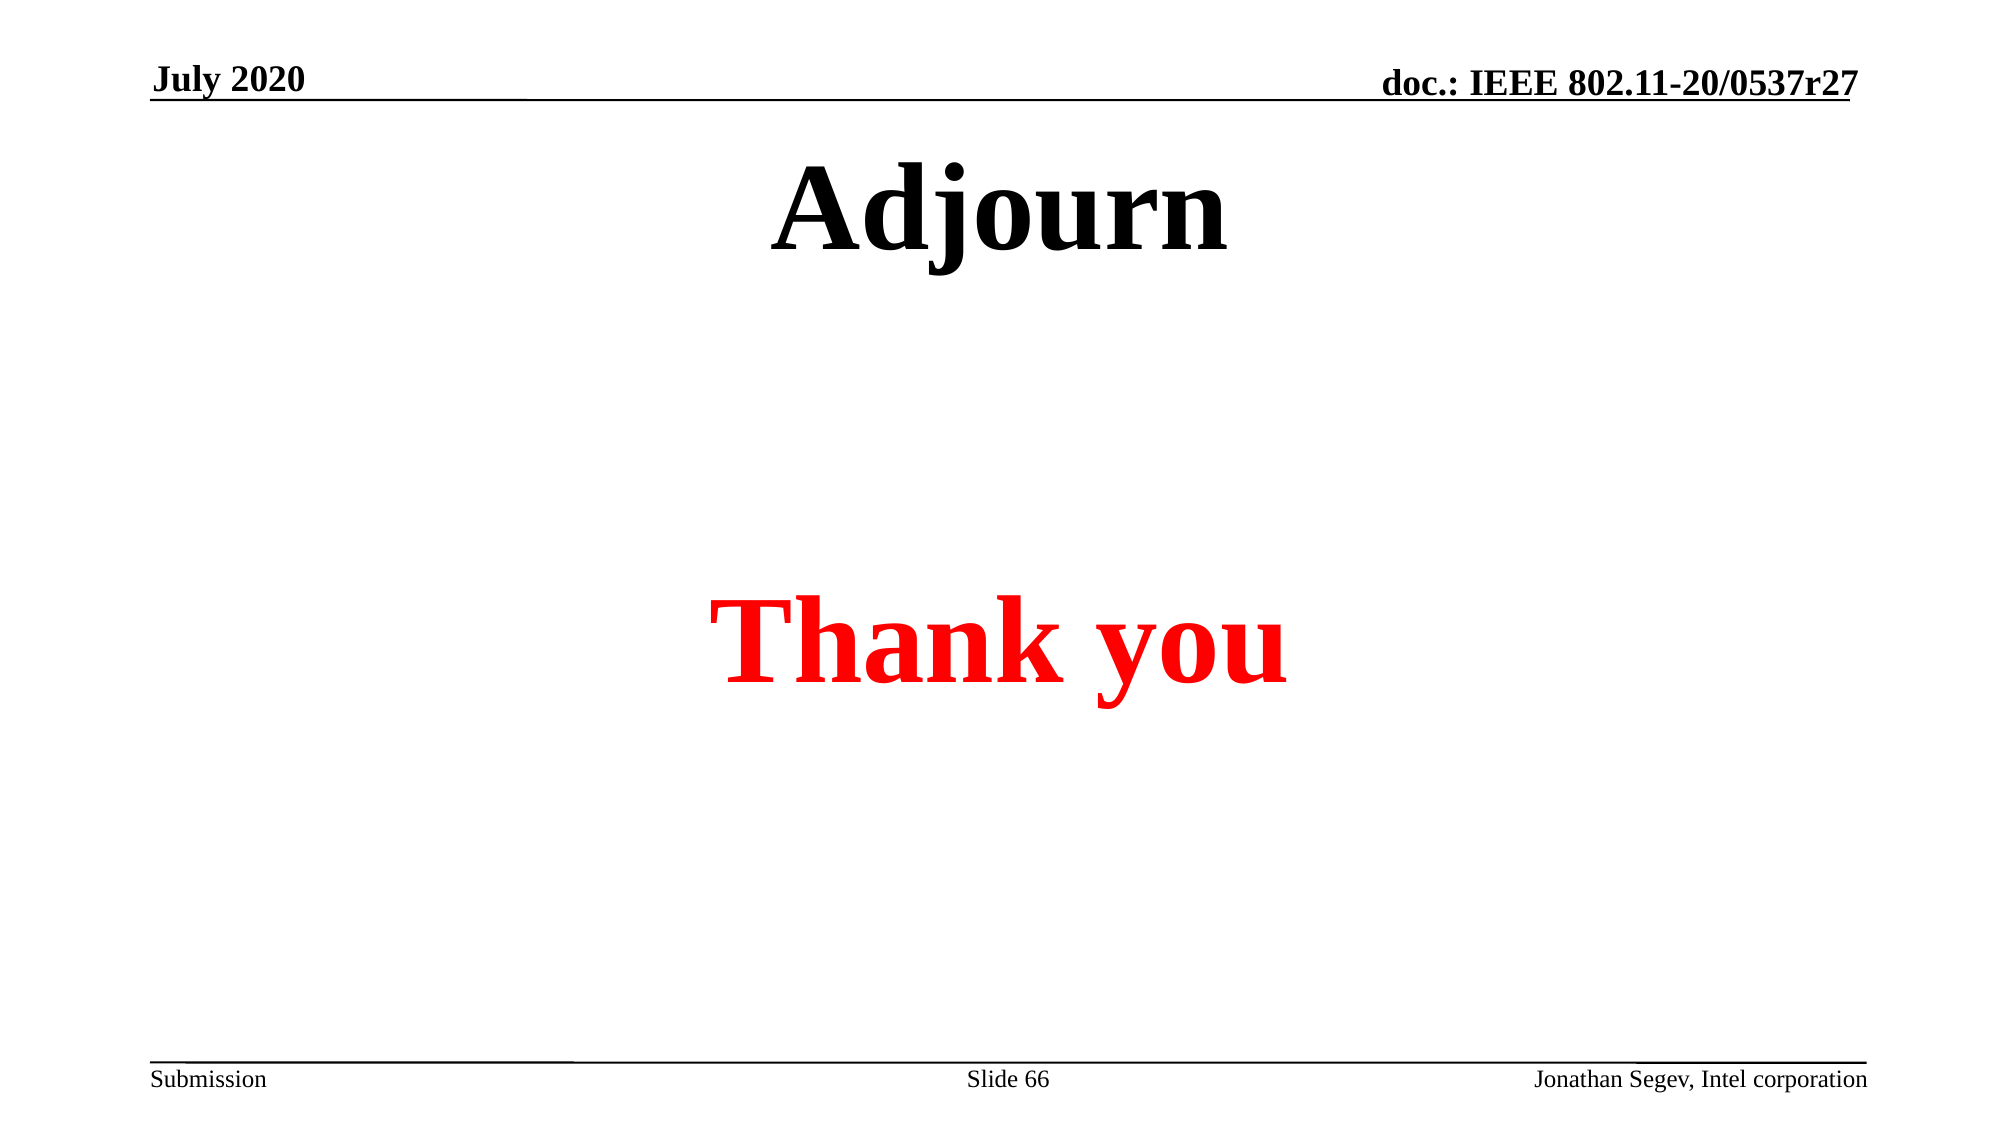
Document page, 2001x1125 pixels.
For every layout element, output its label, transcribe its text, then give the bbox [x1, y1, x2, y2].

title Adjourn [149, 112, 1850, 288]
slide_number Slide 66 [950, 1061, 1067, 1123]
footer Jonathan Segev, Intel corporation [1171, 1061, 1869, 1093]
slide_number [152, 54, 563, 100]
list Thank you [149, 324, 1850, 1000]
